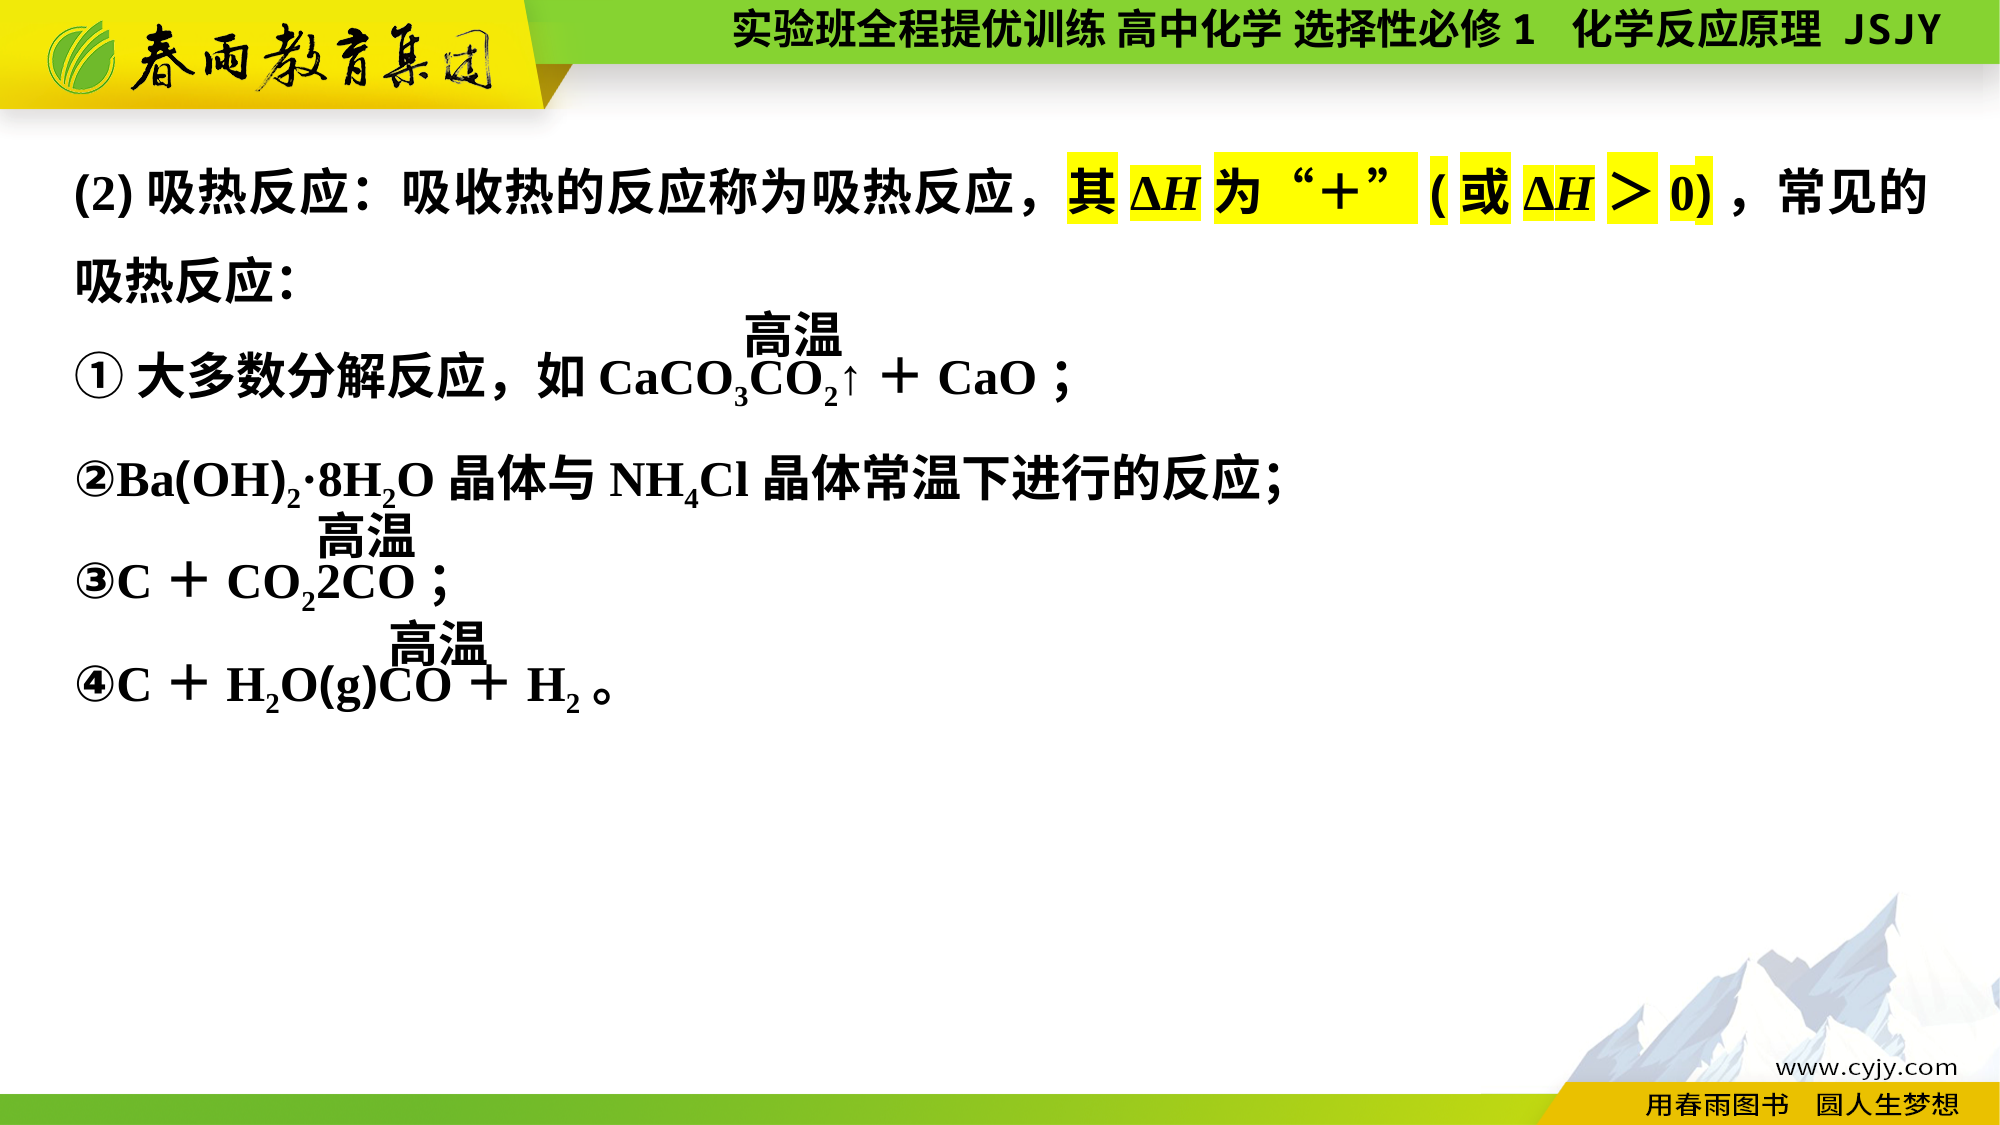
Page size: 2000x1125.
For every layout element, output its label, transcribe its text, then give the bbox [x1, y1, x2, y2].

picture [0, 0, 2000, 1125]
text_box 高温 [374, 604, 504, 680]
text_box 高温 [301, 497, 431, 572]
text_box 高温 [729, 296, 859, 372]
